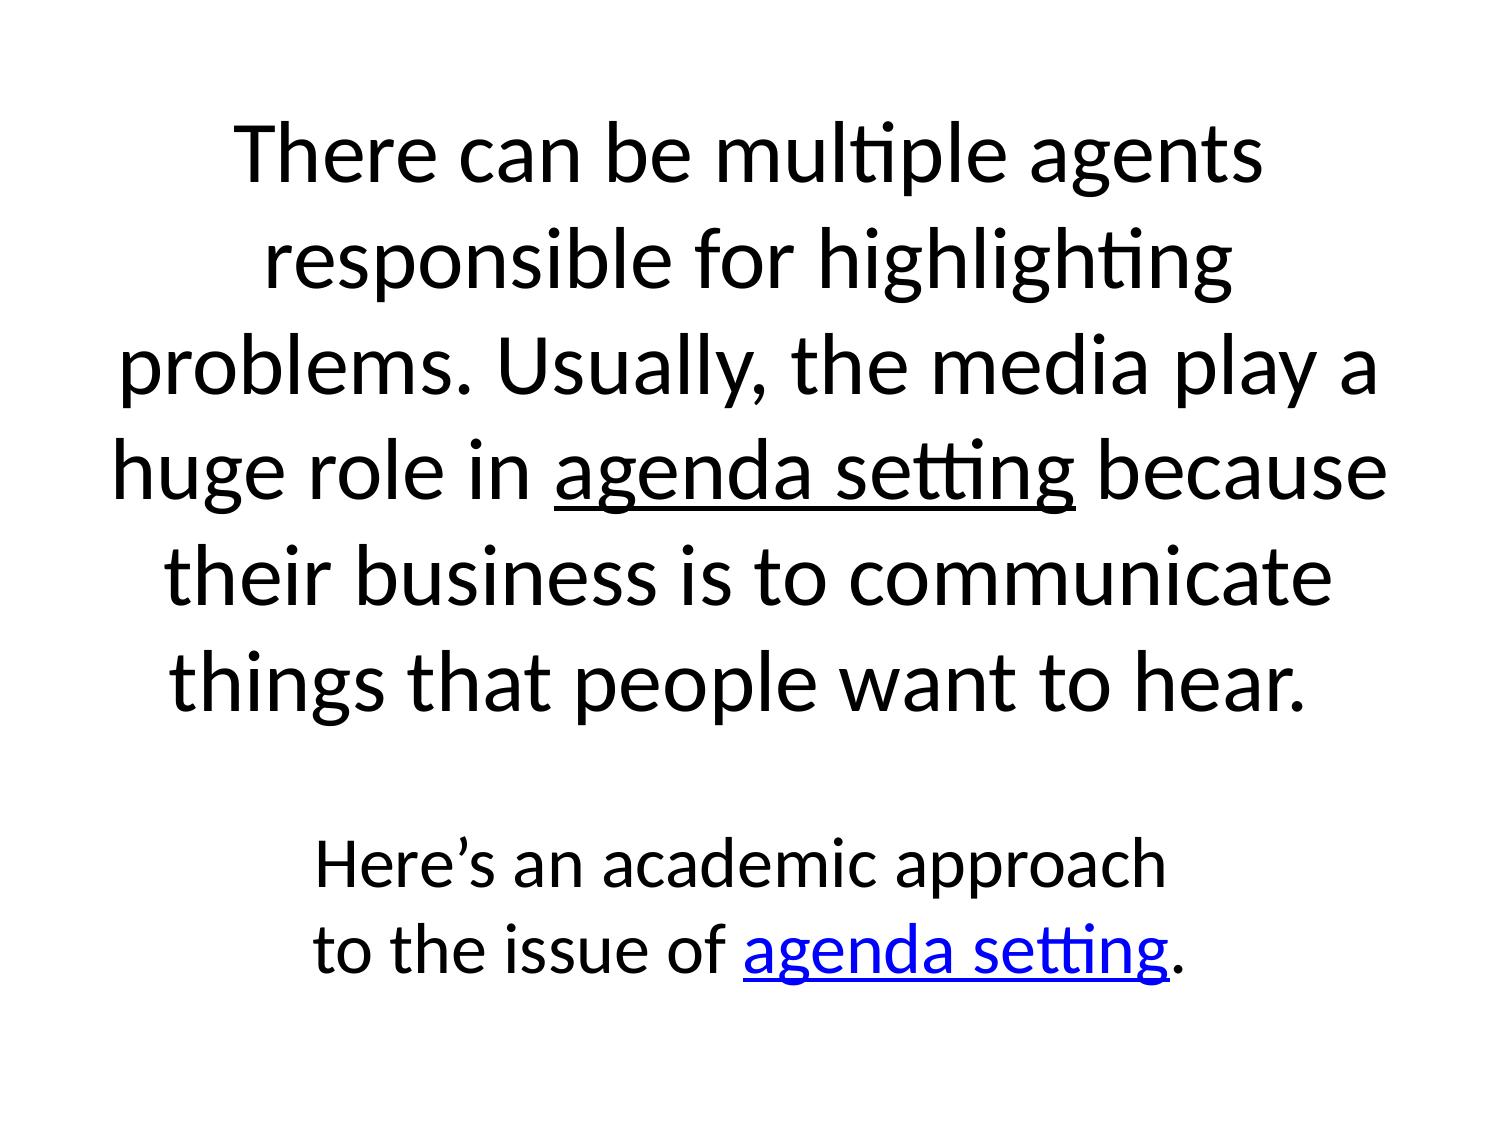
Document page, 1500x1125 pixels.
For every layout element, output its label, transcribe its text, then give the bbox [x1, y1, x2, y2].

title There can be multiple agents responsible for highlighting problems. Usually, the media play a huge role in agenda setting because their business is to communicate things that people want to hear. Here’s an academic approach to the issue of agenda setting. [75, 45, 1425, 1038]
